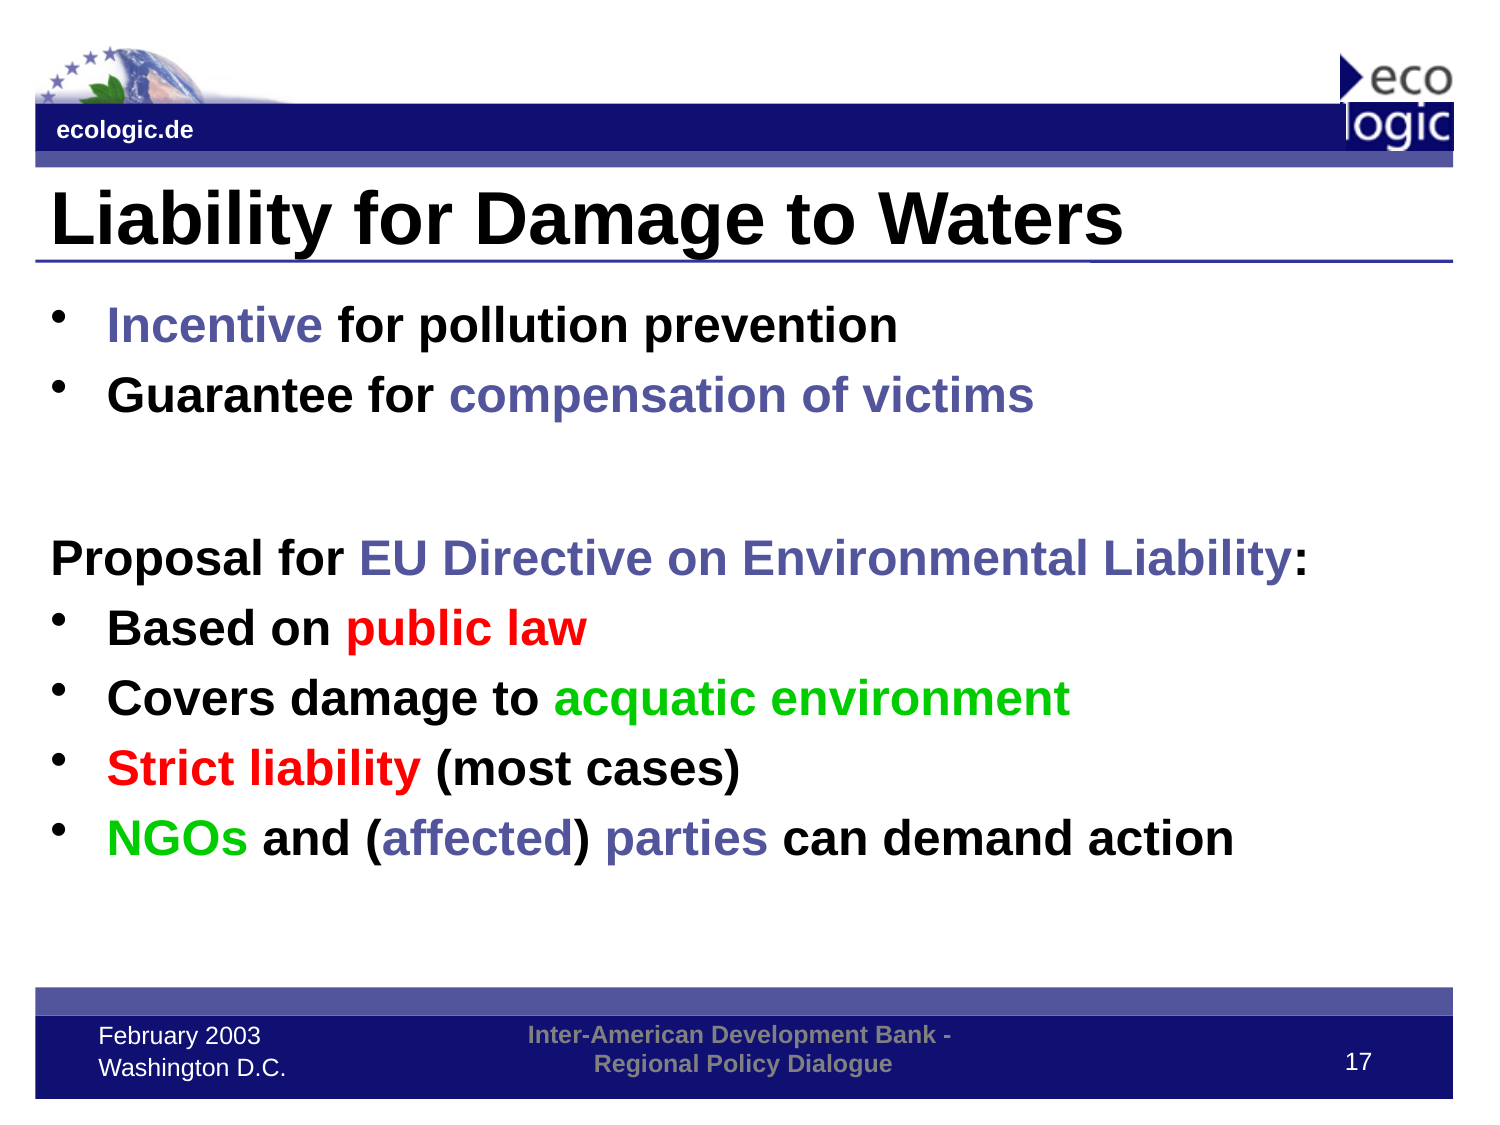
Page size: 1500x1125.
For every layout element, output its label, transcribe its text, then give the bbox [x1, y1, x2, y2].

list Incentive for pollution prevention Guarantee for compensation of victims Proposal for EU Directive on Environmental Liability: Based on public law Covers damage to acquatic environment Strict liability (most cases) NGOs and (affected) parties can demand action [35, 284, 1454, 951]
title Liability for Damage to Waters [34, 173, 1454, 256]
picture [1340, 52, 1454, 151]
picture [35, 30, 296, 103]
slide_number 17 [1208, 1037, 1388, 1087]
